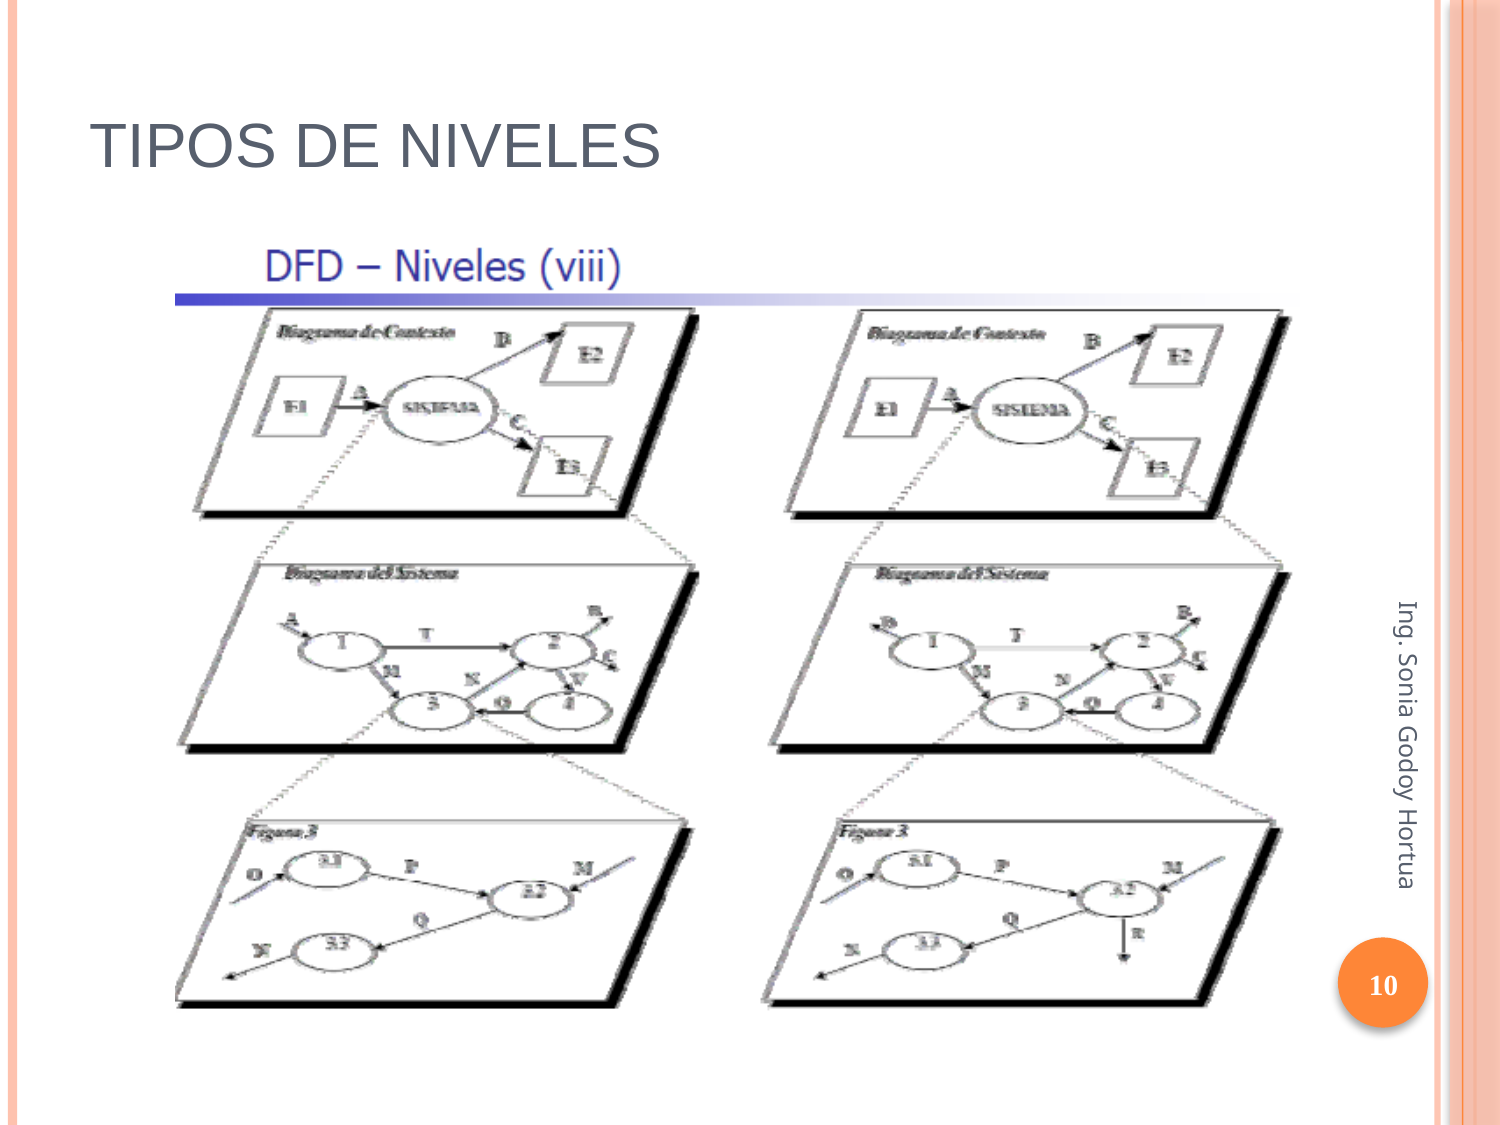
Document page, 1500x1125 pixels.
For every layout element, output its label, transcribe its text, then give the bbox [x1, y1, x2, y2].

slide_number 10 [1333, 940, 1434, 1026]
title TIPOS DE NIVELES [75, 45, 1300, 188]
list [175, 222, 1324, 1017]
footer Ing. Sonia Godoy Hortua [1379, 380, 1440, 906]
